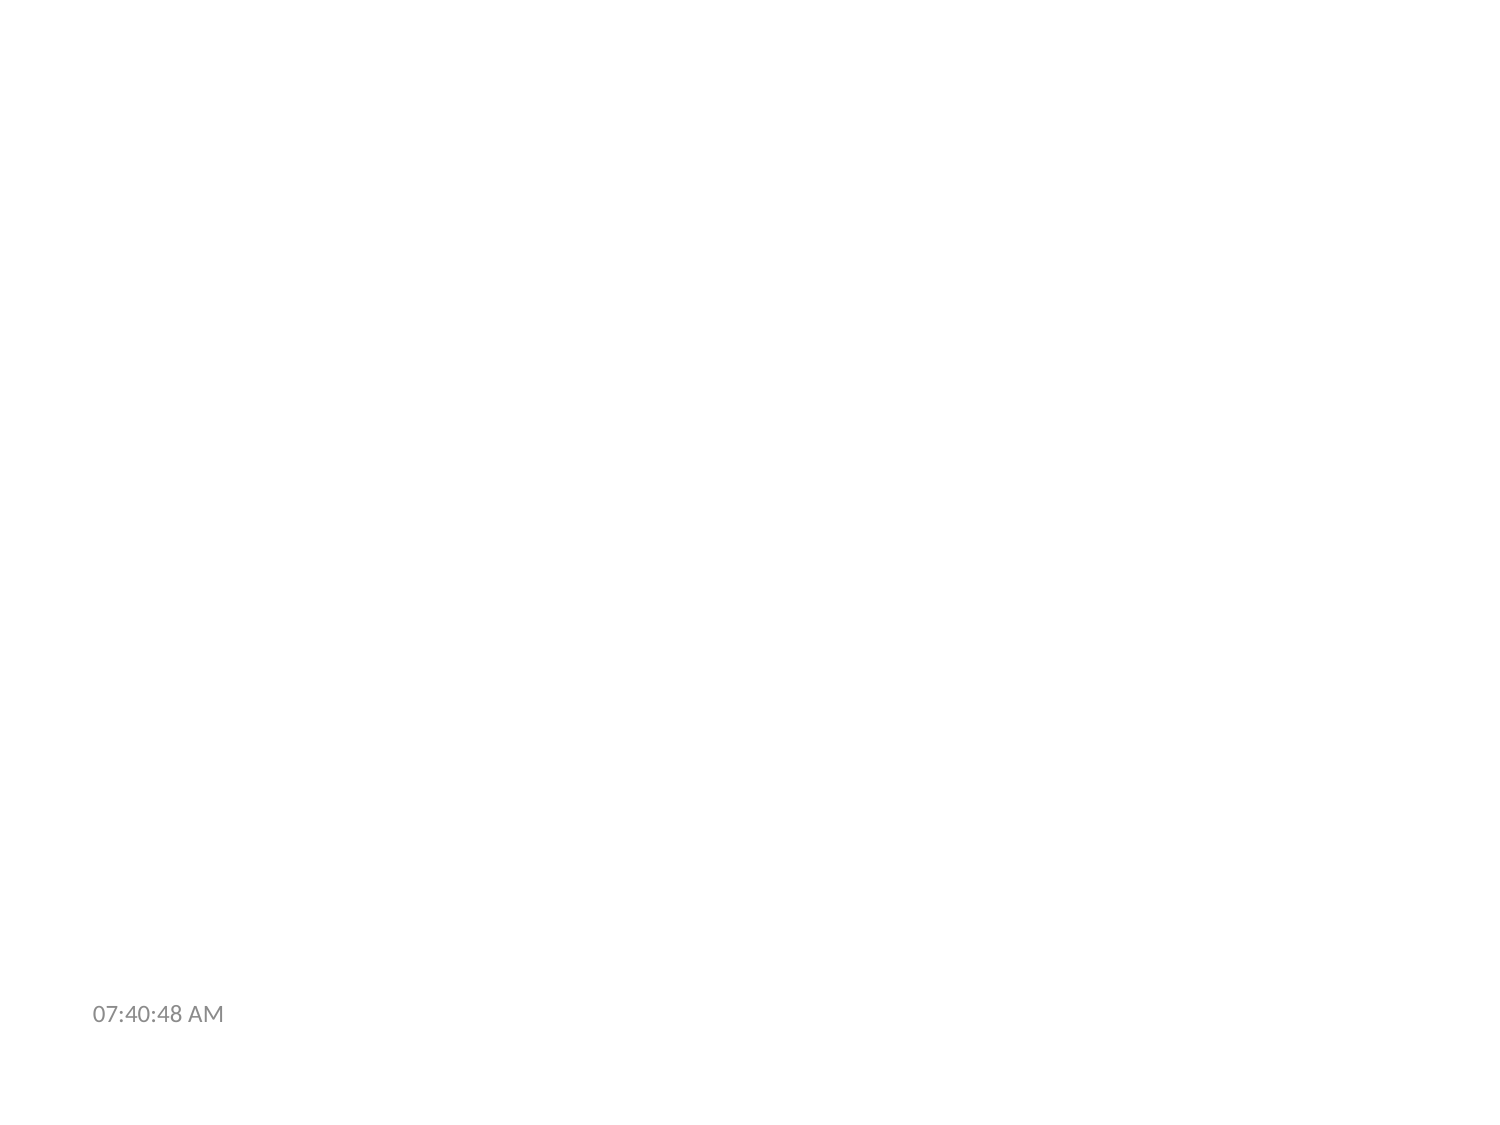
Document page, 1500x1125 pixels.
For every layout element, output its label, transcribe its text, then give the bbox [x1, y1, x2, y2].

text_box 3:35:09 PM [77, 982, 428, 1043]
